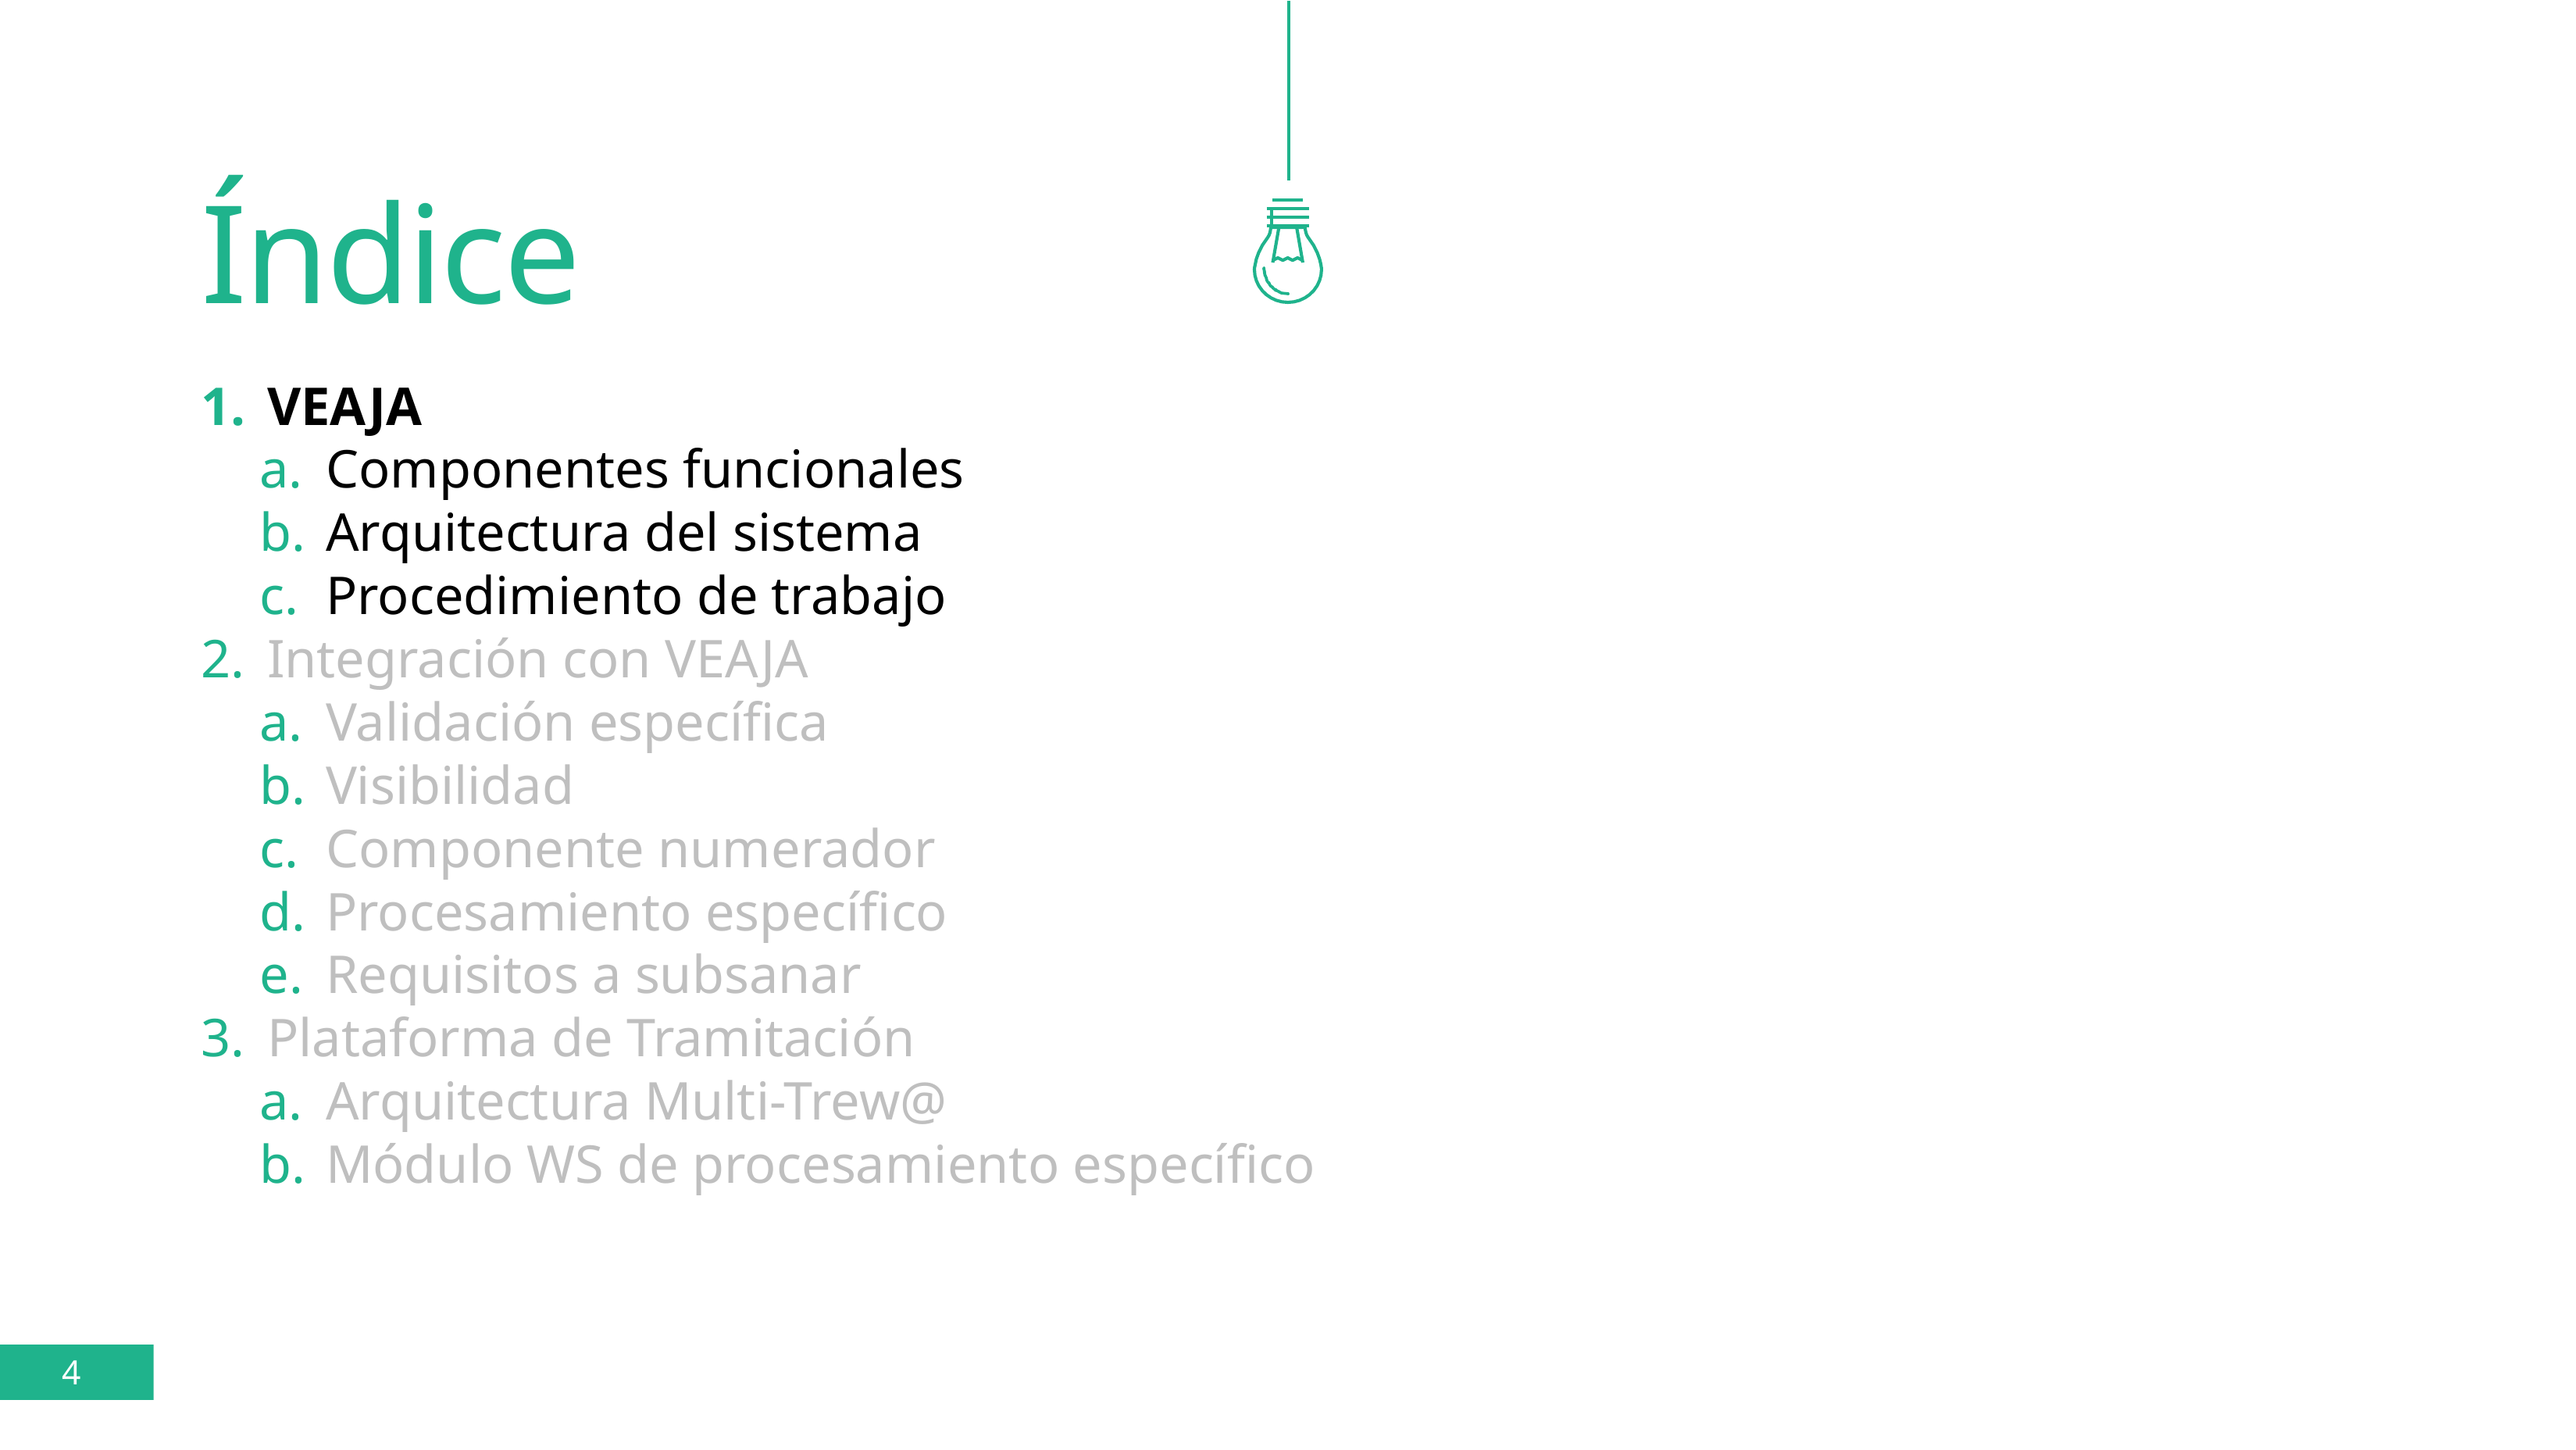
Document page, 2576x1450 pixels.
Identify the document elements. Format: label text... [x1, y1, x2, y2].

title Índice [199, 165, 1186, 372]
slide_number 4 [41, 1351, 112, 1394]
text_box [0, 1345, 154, 1400]
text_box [1254, 1, 1322, 303]
text_box VEAJA Componentes funcionales Arquitectura del sistema Procedimiento de trabajo Integración con VEAJA Validación específica Visibilidad Componente numerador Procesamiento específico Requisitos a subsanar Plataforma de Tramitación Arquitectura Multi-Trew@ Módulo WS de procesamiento específico [199, 372, 2342, 1194]
